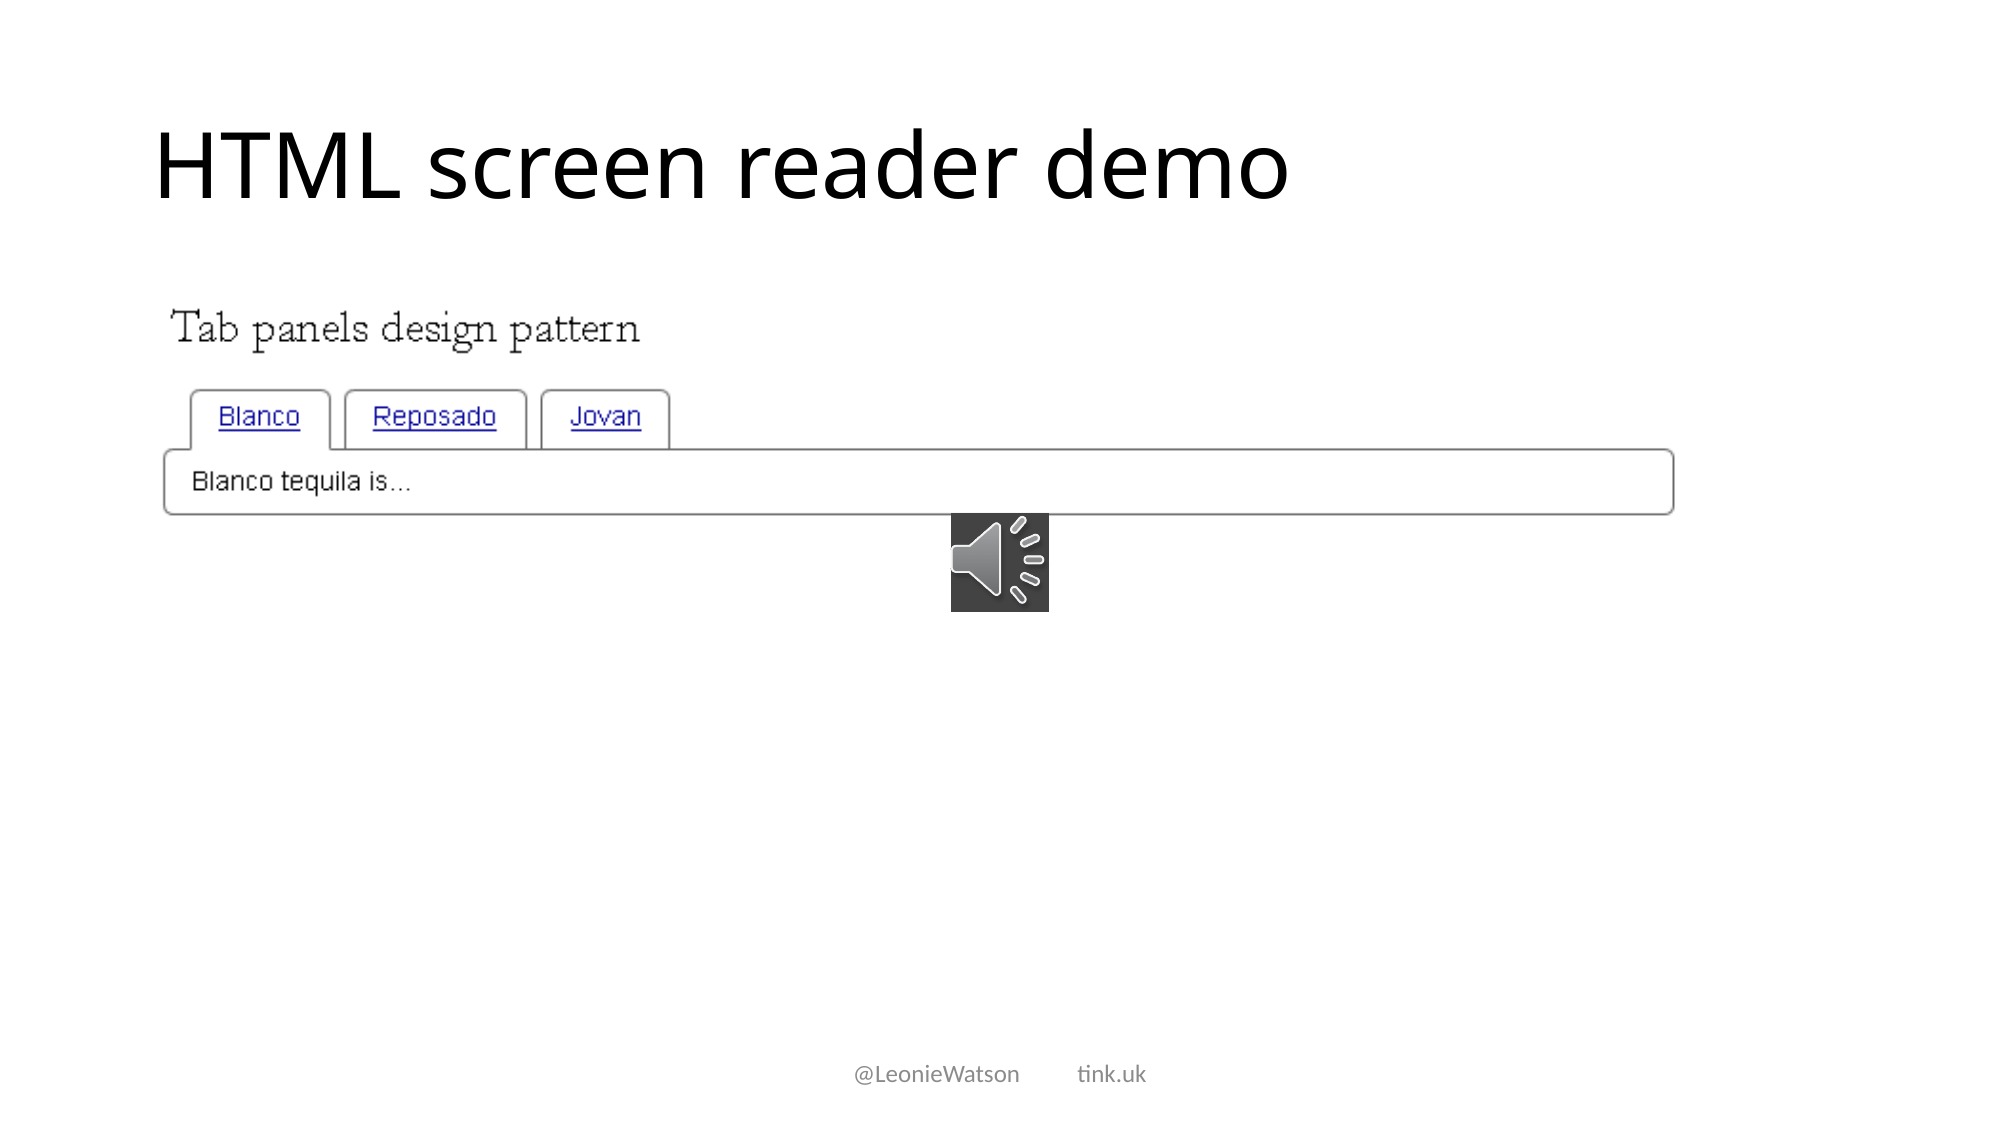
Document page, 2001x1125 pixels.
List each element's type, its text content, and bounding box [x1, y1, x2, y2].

footer @LeonieWatson tink.uk [662, 1042, 1338, 1103]
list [137, 277, 1713, 552]
picture [949, 512, 1050, 613]
title HTML screen reader demo [137, 59, 1863, 278]
